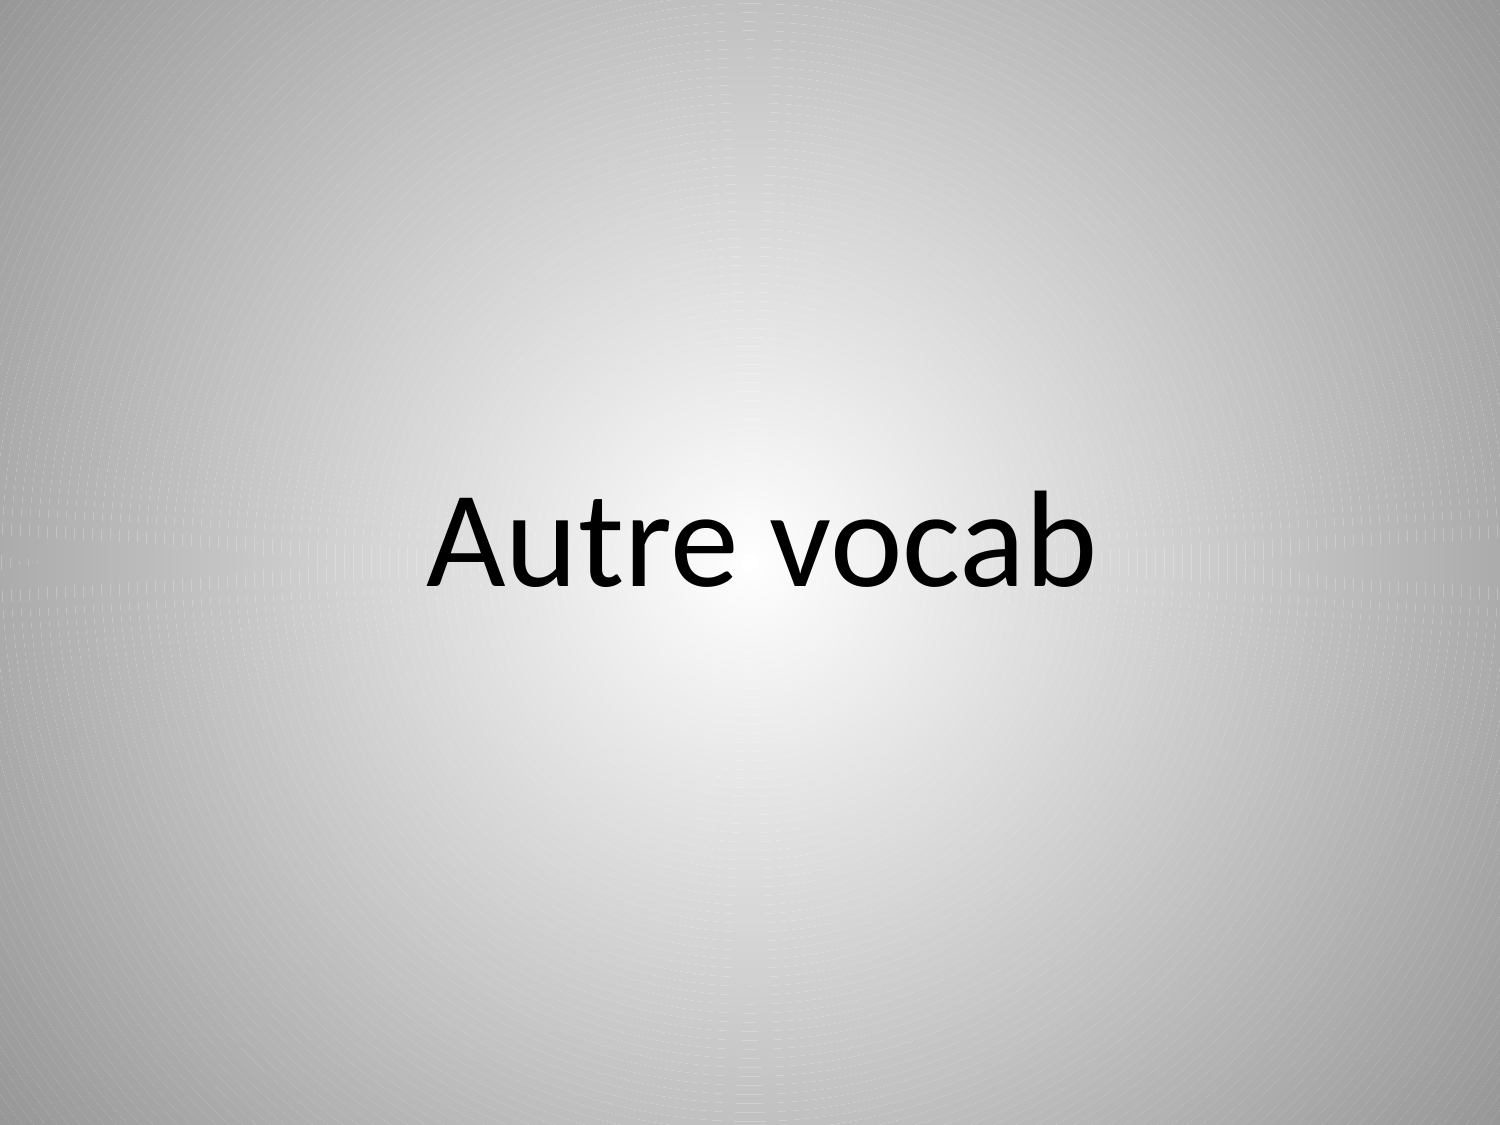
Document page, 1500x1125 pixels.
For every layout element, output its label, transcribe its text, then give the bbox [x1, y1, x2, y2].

title Autre vocab [87, 437, 1438, 625]
